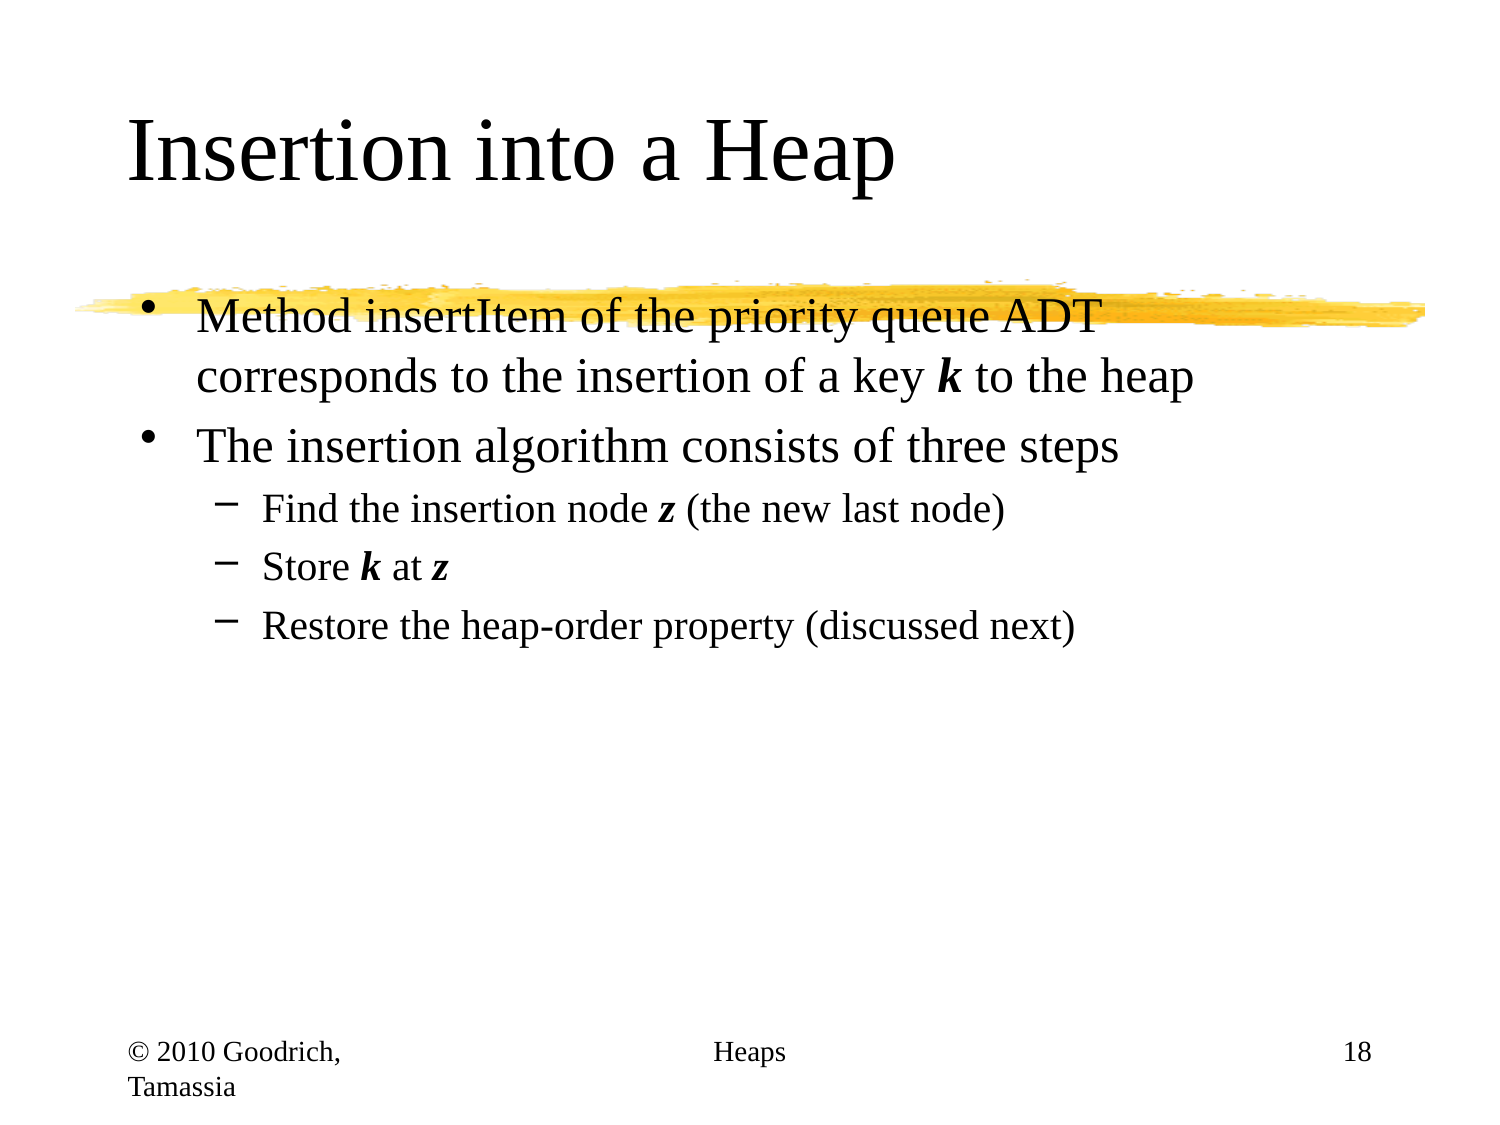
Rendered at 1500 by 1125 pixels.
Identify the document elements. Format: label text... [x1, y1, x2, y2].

title Insertion into a Heap [99, 49, 926, 238]
picture [75, 274, 124, 338]
slide_number © 2010 Goodrich, Tamassia [112, 1024, 426, 1101]
list Method insertItem of the priority queue ADT corresponds to the insertion of a key k to the heap The insertion algorithm consists of three steps Find the insertion node z (the new last node) Store k at z Restore the heap-order property (discussed next) [124, 274, 1363, 1038]
picture [1363, 274, 1425, 338]
footer Heaps [512, 1038, 988, 1101]
slide_number 18 [1074, 1024, 1388, 1101]
